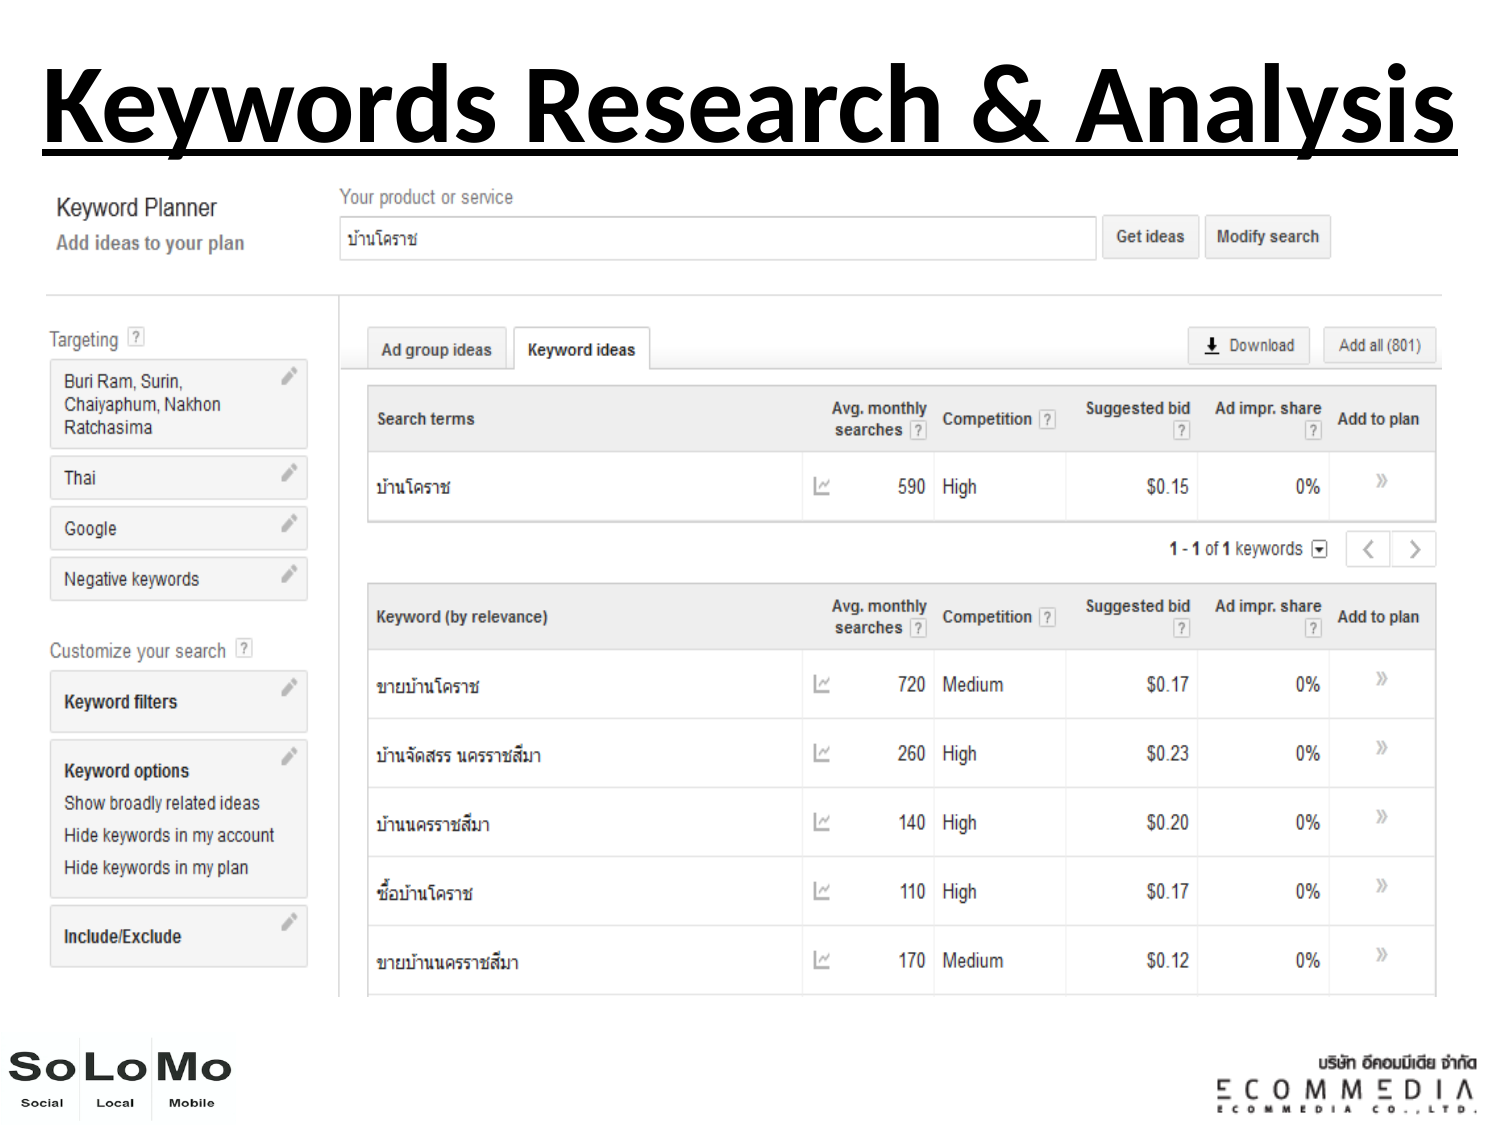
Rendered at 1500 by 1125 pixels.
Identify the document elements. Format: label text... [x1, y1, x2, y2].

title Keywords Research & Analysis [0, 0, 1500, 218]
picture [46, 175, 1442, 997]
picture [1206, 1031, 1489, 1116]
picture [0, 1031, 237, 1125]
